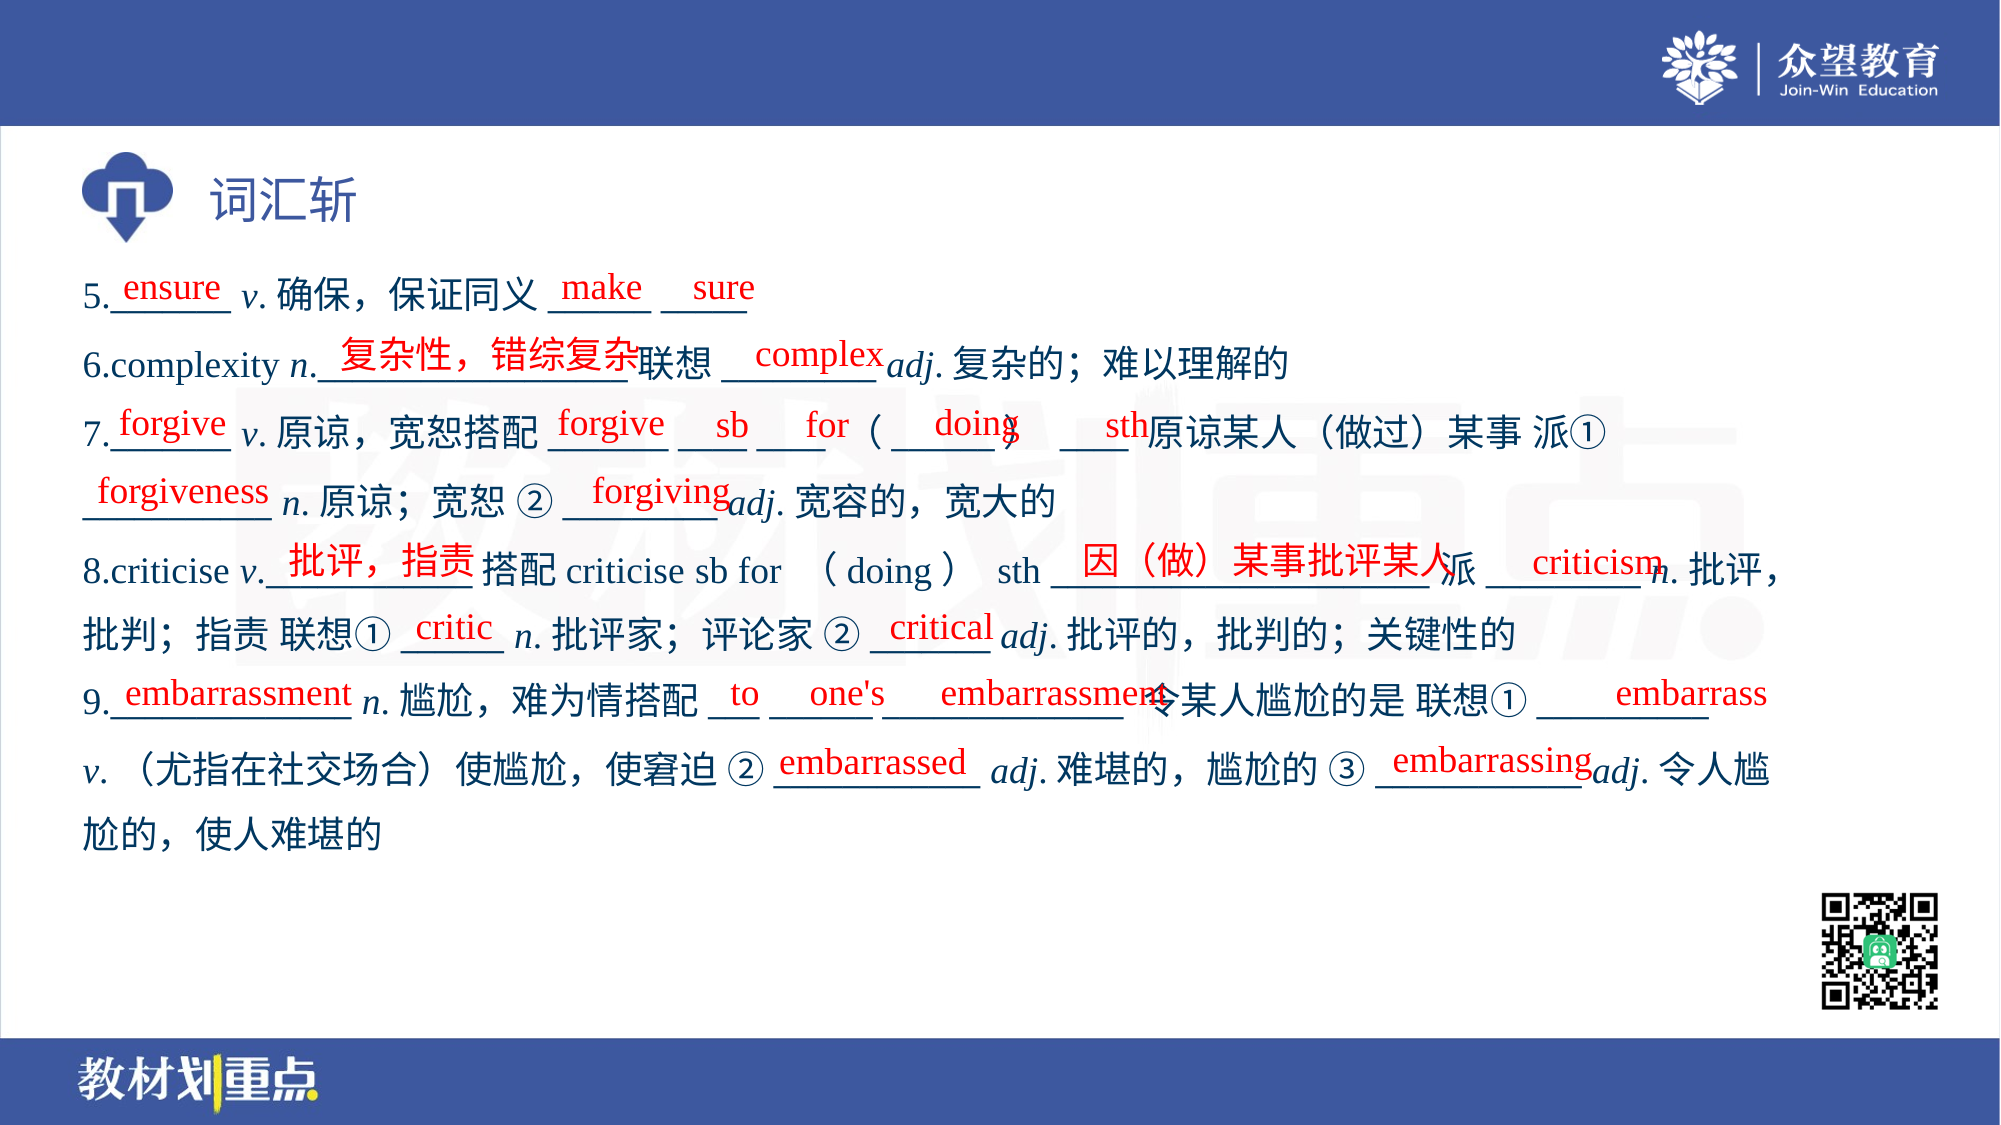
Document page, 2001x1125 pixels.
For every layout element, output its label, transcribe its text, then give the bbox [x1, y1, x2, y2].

text_box forgive [543, 377, 679, 436]
text_box sb [702, 379, 763, 439]
text_box embarrassing [1379, 715, 1607, 774]
text_box forgiveness [83, 446, 283, 505]
text_box 因（做）某事批评某人 [1068, 517, 1472, 576]
text_box complex [741, 309, 899, 368]
text_box to [716, 648, 774, 707]
text_box forgive [105, 377, 241, 436]
text_box make [547, 242, 657, 301]
text_box embarrassed [765, 717, 981, 776]
text_box sth [1091, 379, 1163, 439]
text_box embarrassment [927, 648, 1182, 707]
text_box embarrass [1602, 648, 1782, 707]
text_box sure [679, 242, 770, 301]
text_box forgiving [578, 446, 745, 505]
text_box 复杂性，错综复杂 [327, 311, 655, 370]
text_box ensure [109, 242, 235, 301]
text_box 批评，指责 [275, 517, 490, 576]
text_box doing [920, 377, 1034, 436]
text_box 5._______ v.确保，保证同义______ _____ 6.complexity n.__________________联想_________ adj.复杂的；难以理解的 7._______ v.原谅，宽恕搭配_______ ____ ____ （______） ____ 原谅某人（做过）某事 派① ___________ n.原谅；宽恕 ②_________ adj.宽容的，宽大的 8.criticise v.____________搭配criticise sb for （doing） sth ______________________派_________ n.批评， 批判；指责 联想①______ n.批评家；评论家 ②_______ adj.批评的，批判的；关键性的 [82, 247, 1817, 649]
text_box critical [876, 582, 1008, 641]
text_box 9.______________ n.尴尬，难为情搭配___ ______ ______________ 令某人尴尬的是 联想①__________ v.（尤指在社交场合）使尴尬，使窘迫 ②____________ adj.难堪的，尴尬的 ③____________ adj.令人尴 尬的，使人难堪的 [82, 653, 1817, 850]
text_box criticism [1518, 517, 1678, 576]
text_box for [791, 379, 863, 439]
text_box embarrassment [111, 648, 366, 707]
text_box critic [402, 582, 507, 641]
text_box one's [795, 648, 899, 707]
picture [0, 0, 2000, 1125]
